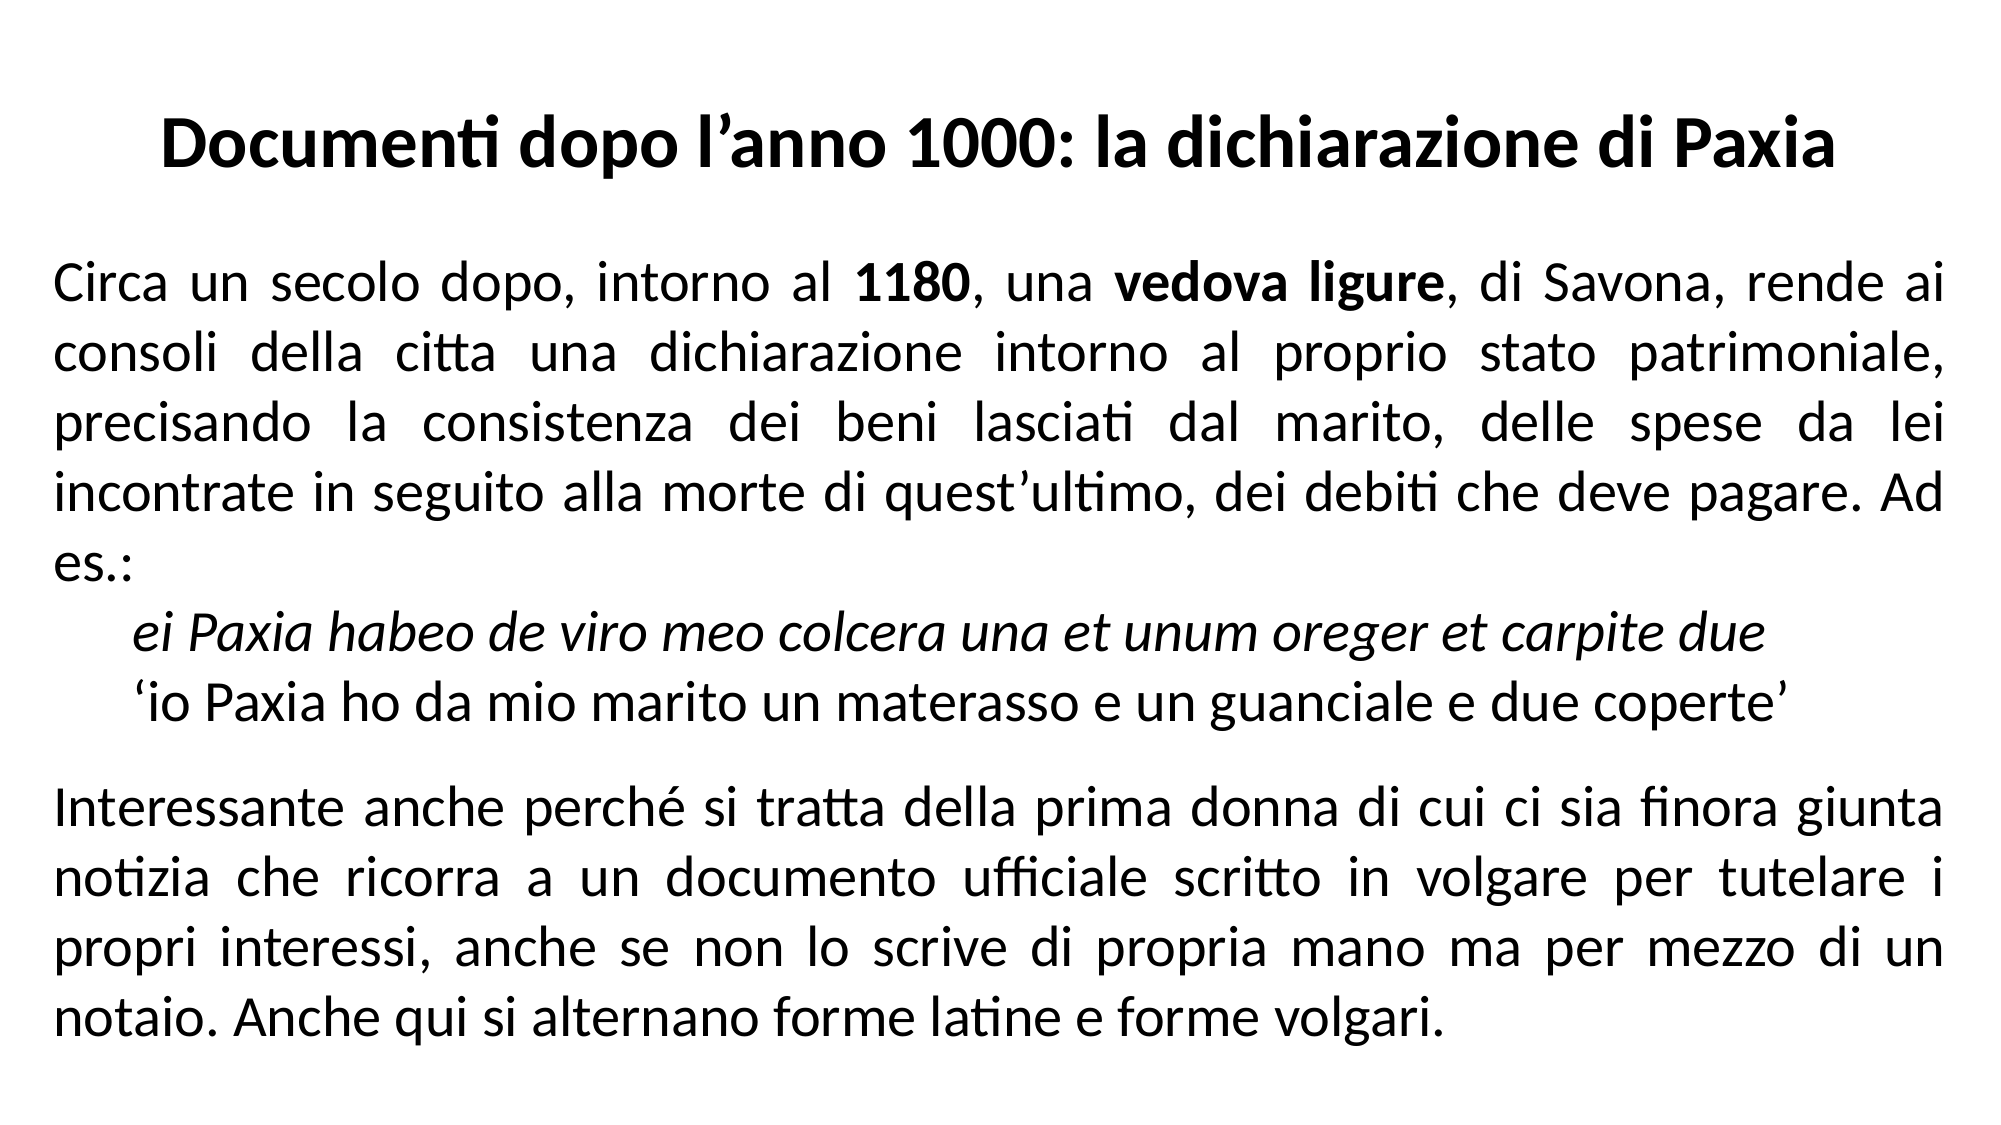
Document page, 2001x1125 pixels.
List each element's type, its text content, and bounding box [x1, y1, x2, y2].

text_box Interessante anche perché si tratta della prima donna di cui ci sia finora giunta notizia che ricorra a un documento ufficiale scritto in volgare per tutelare i propri interessi, anche se non lo scrive di propria mano ma per mezzo di un notaio. Anche qui si alternano forme latine e forme volgari. [38, 761, 1962, 1056]
text_box Documenti dopo l’anno 1000: la dichiarazione di Paxia [67, 84, 1933, 190]
text_box Circa un secolo dopo, intorno al 1180, una vedova ligure, di Savona, rende ai consoli della citta una dichiarazione intorno al proprio stato patrimoniale, precisando la consistenza dei beni lasciati dal marito, delle spese da lei incontrate in seguito alla morte di quest’ultimo, dei debiti che deve pagare. Ad es.: ei Paxia habeo de viro meo colcera una et unum oreger et carpite due ‘io Paxia ho da mio marito un materasso e un guanciale e due coperte’ [38, 235, 1962, 741]
